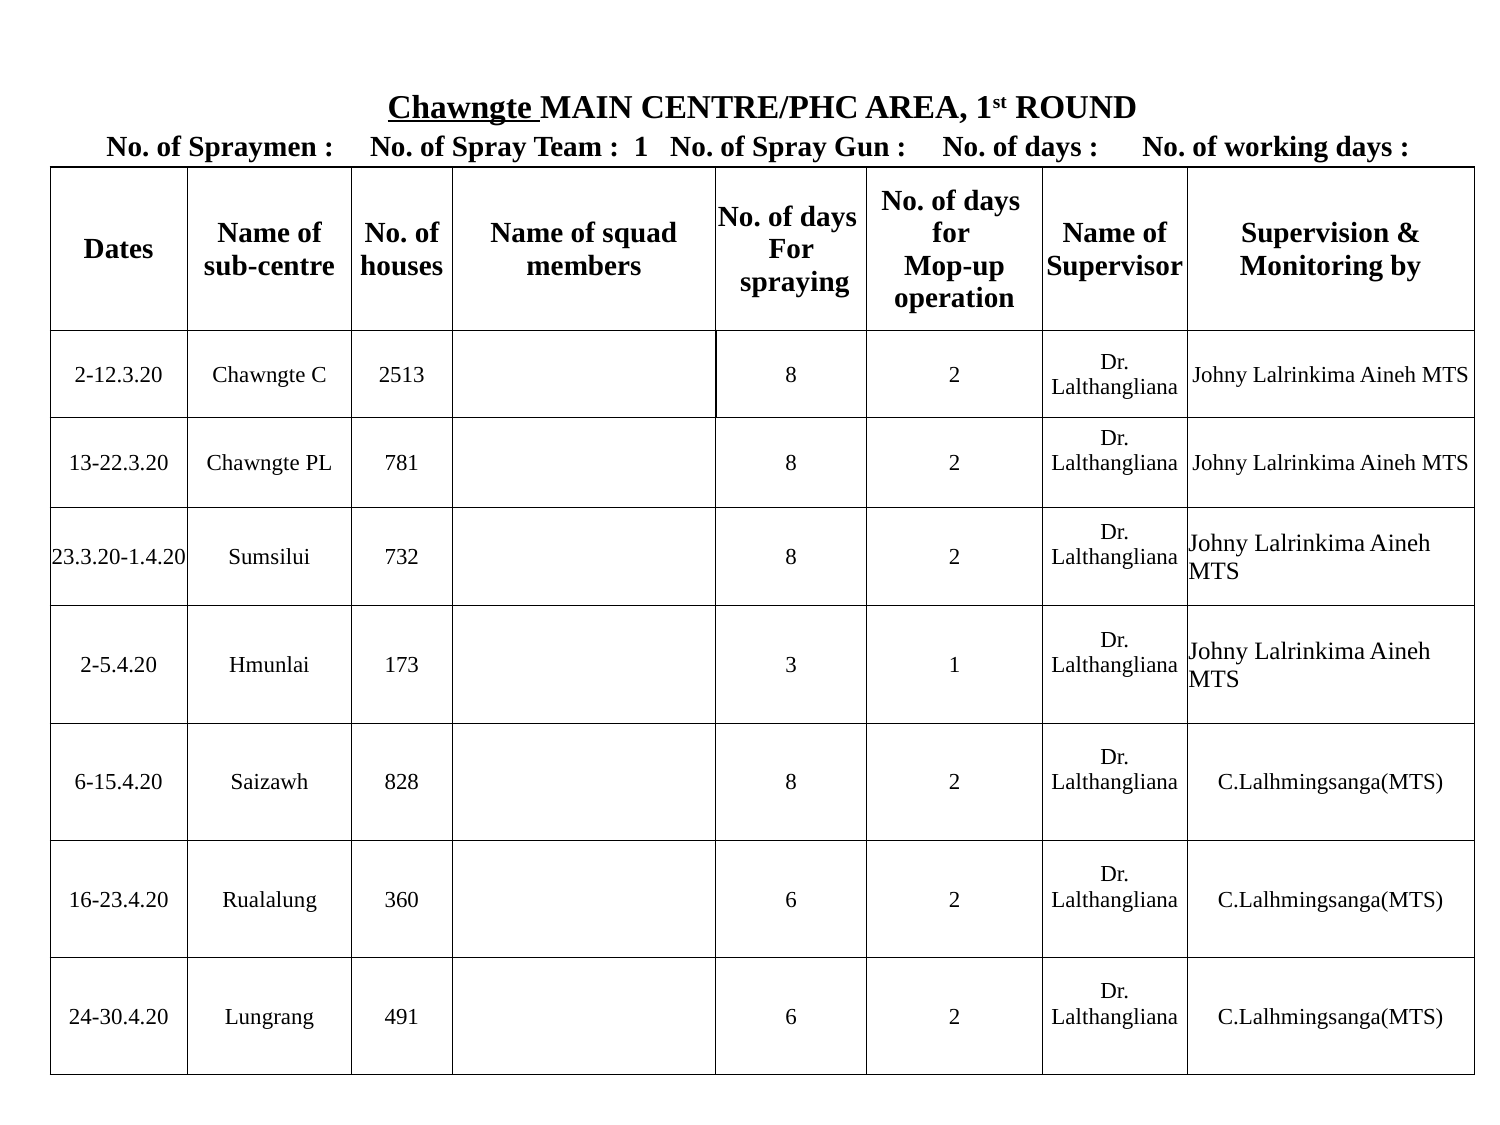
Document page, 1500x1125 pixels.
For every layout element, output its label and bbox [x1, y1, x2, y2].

table_cell [453, 724, 715, 840]
table_cell [453, 841, 715, 957]
table_cell [867, 606, 1042, 723]
table_cell [1043, 958, 1187, 1074]
table_cell [716, 724, 866, 840]
table_cell [1043, 606, 1187, 723]
table_cell [352, 841, 452, 957]
table_cell [188, 418, 351, 507]
table_cell [188, 331, 351, 417]
table_cell [1188, 606, 1474, 723]
table_cell [51, 606, 187, 723]
table_cell [188, 841, 351, 957]
table_cell [453, 508, 715, 605]
table_cell [867, 418, 1042, 507]
table_cell [1188, 168, 1474, 330]
table_cell [188, 724, 351, 840]
table_cell [1188, 724, 1474, 840]
table_cell [352, 331, 452, 417]
table_cell [352, 724, 452, 840]
table_cell [51, 724, 187, 840]
table_cell [867, 331, 1042, 417]
table_cell [188, 958, 351, 1074]
table_cell [51, 508, 187, 605]
table_cell [867, 168, 1042, 330]
table_cell [716, 606, 866, 723]
table_cell [352, 418, 452, 507]
table_cell [1188, 958, 1474, 1074]
table_cell [716, 508, 866, 605]
table_cell [1188, 841, 1474, 957]
table_cell [51, 418, 187, 507]
table_cell [453, 958, 715, 1074]
table_cell [867, 841, 1042, 957]
table_cell [1043, 841, 1187, 957]
table_cell [867, 508, 1042, 605]
table_cell [188, 606, 351, 723]
table_cell [352, 606, 452, 723]
table_cell [51, 841, 187, 957]
table_cell [453, 331, 715, 417]
table_cell [352, 168, 452, 330]
table_cell [1188, 331, 1474, 417]
table_cell [867, 724, 1042, 840]
table_cell [1043, 418, 1187, 507]
table_header [50, 75, 1475, 126]
table_cell [716, 168, 866, 330]
table_cell [51, 168, 187, 330]
table_cell [51, 331, 187, 417]
table_cell [51, 958, 187, 1074]
table_cell [717, 331, 866, 417]
table_cell [1188, 418, 1474, 507]
table_cell [1043, 724, 1187, 840]
table_cell [716, 841, 866, 957]
table_cell [50, 126, 1475, 166]
table_cell [188, 168, 351, 330]
table_cell [1043, 331, 1187, 417]
table_cell [1188, 508, 1474, 605]
table_cell [453, 606, 715, 723]
table_cell [716, 958, 866, 1074]
table_cell [716, 418, 866, 507]
table_cell [188, 508, 351, 605]
table_cell [1043, 168, 1187, 330]
table_cell [453, 168, 715, 330]
table_cell [1043, 508, 1187, 605]
table_cell [352, 958, 452, 1074]
table_cell [867, 958, 1042, 1074]
table_cell [352, 508, 452, 605]
table_cell [453, 418, 715, 507]
